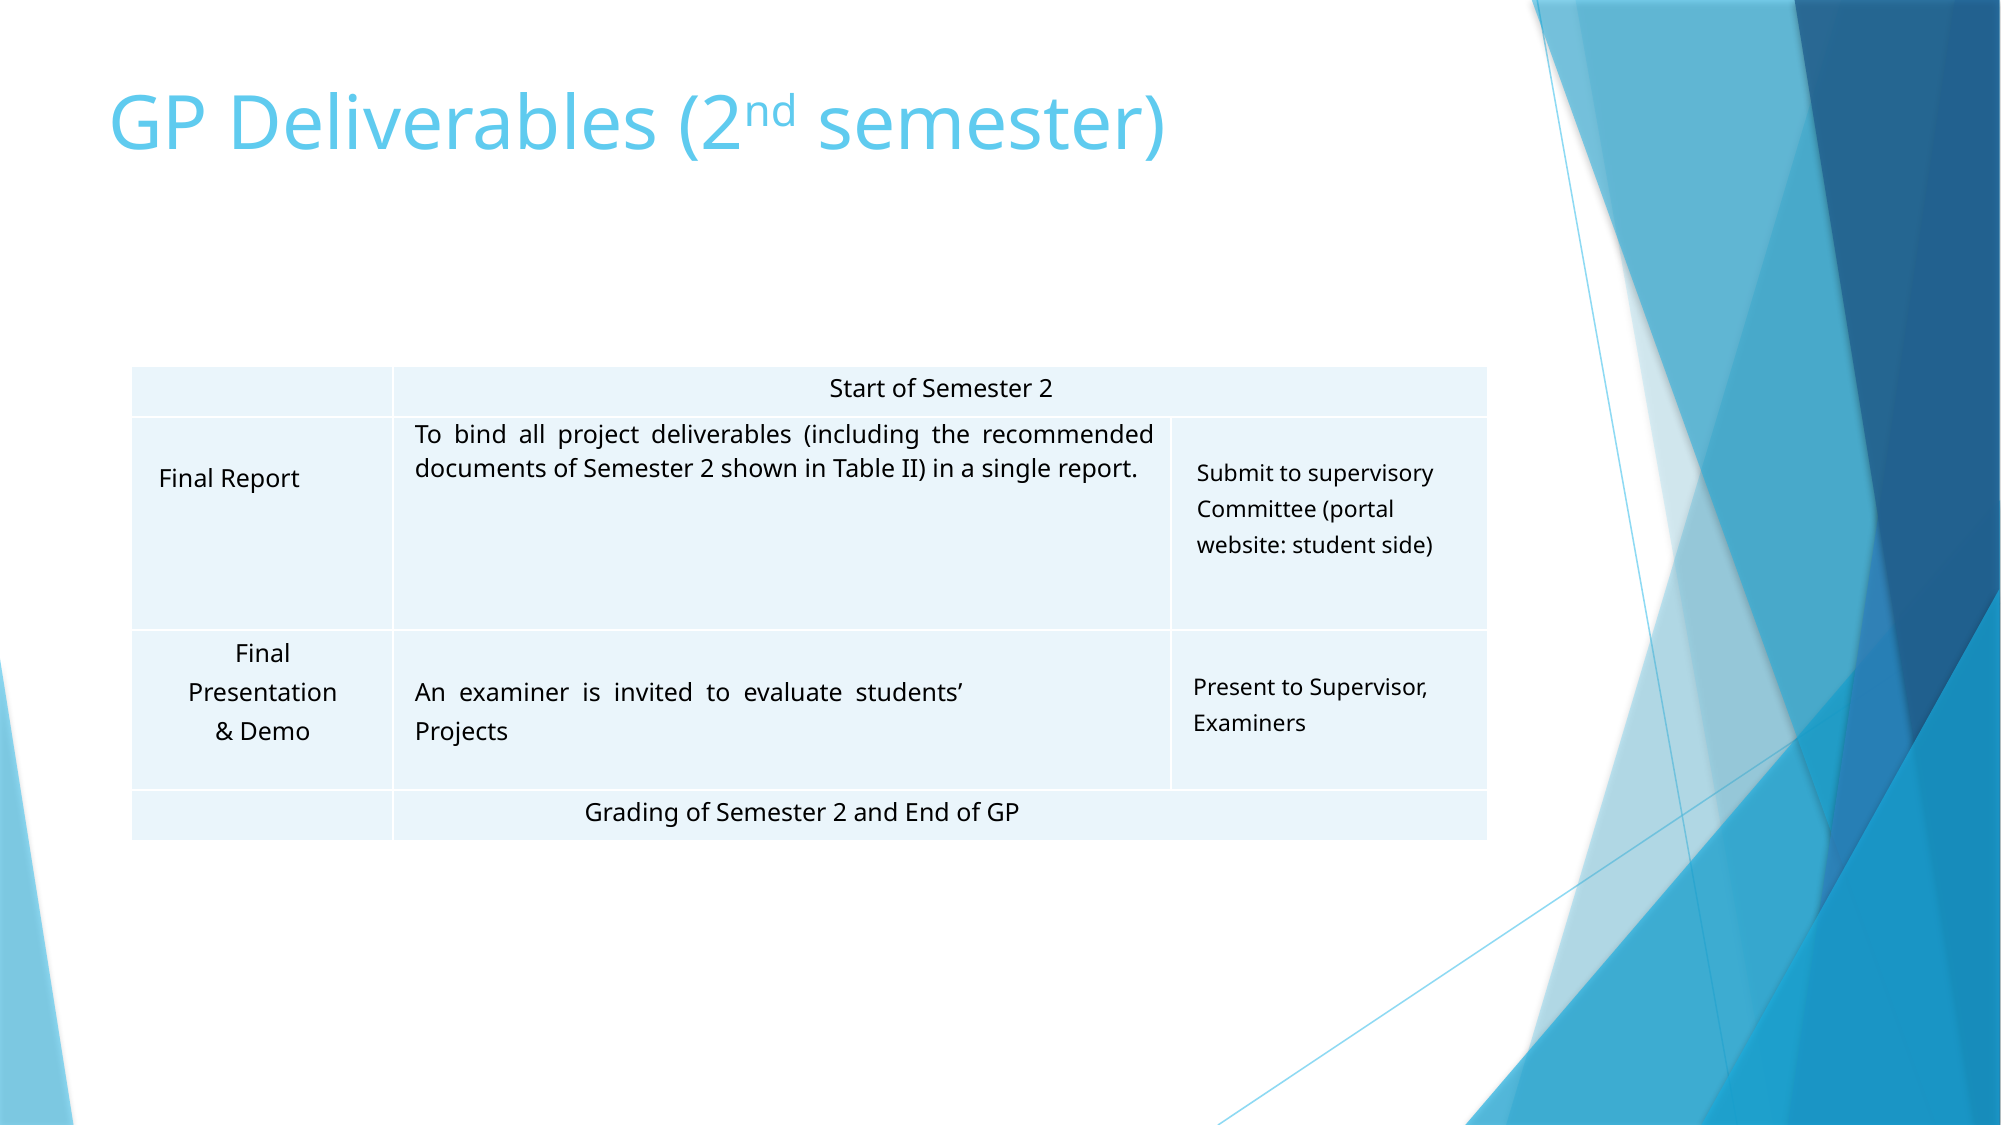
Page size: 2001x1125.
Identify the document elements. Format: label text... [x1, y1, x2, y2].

table_header [132, 367, 392, 416]
table_cell To bind all project deliverables (including the recommended documents of Semester 2 shown in Table II) in a single report. [394, 418, 1170, 629]
table_cell Present to Supervisor, Examiners [1172, 631, 1487, 789]
table_cell An examiner is invited to evaluate students’ Projects [394, 631, 1170, 789]
table_cell Final Presentation & Demo [132, 631, 392, 789]
table_cell [132, 791, 392, 840]
title GP Deliverables (2nd semester) [93, 66, 1504, 284]
table_cell Submit to supervisory Committee (portal website: student side) [1172, 418, 1487, 629]
table_cell Grading of Semester 2 and End of GP [394, 791, 1487, 840]
table_cell Final Report [132, 418, 392, 629]
table_header Start of Semester 2 [394, 367, 1487, 416]
